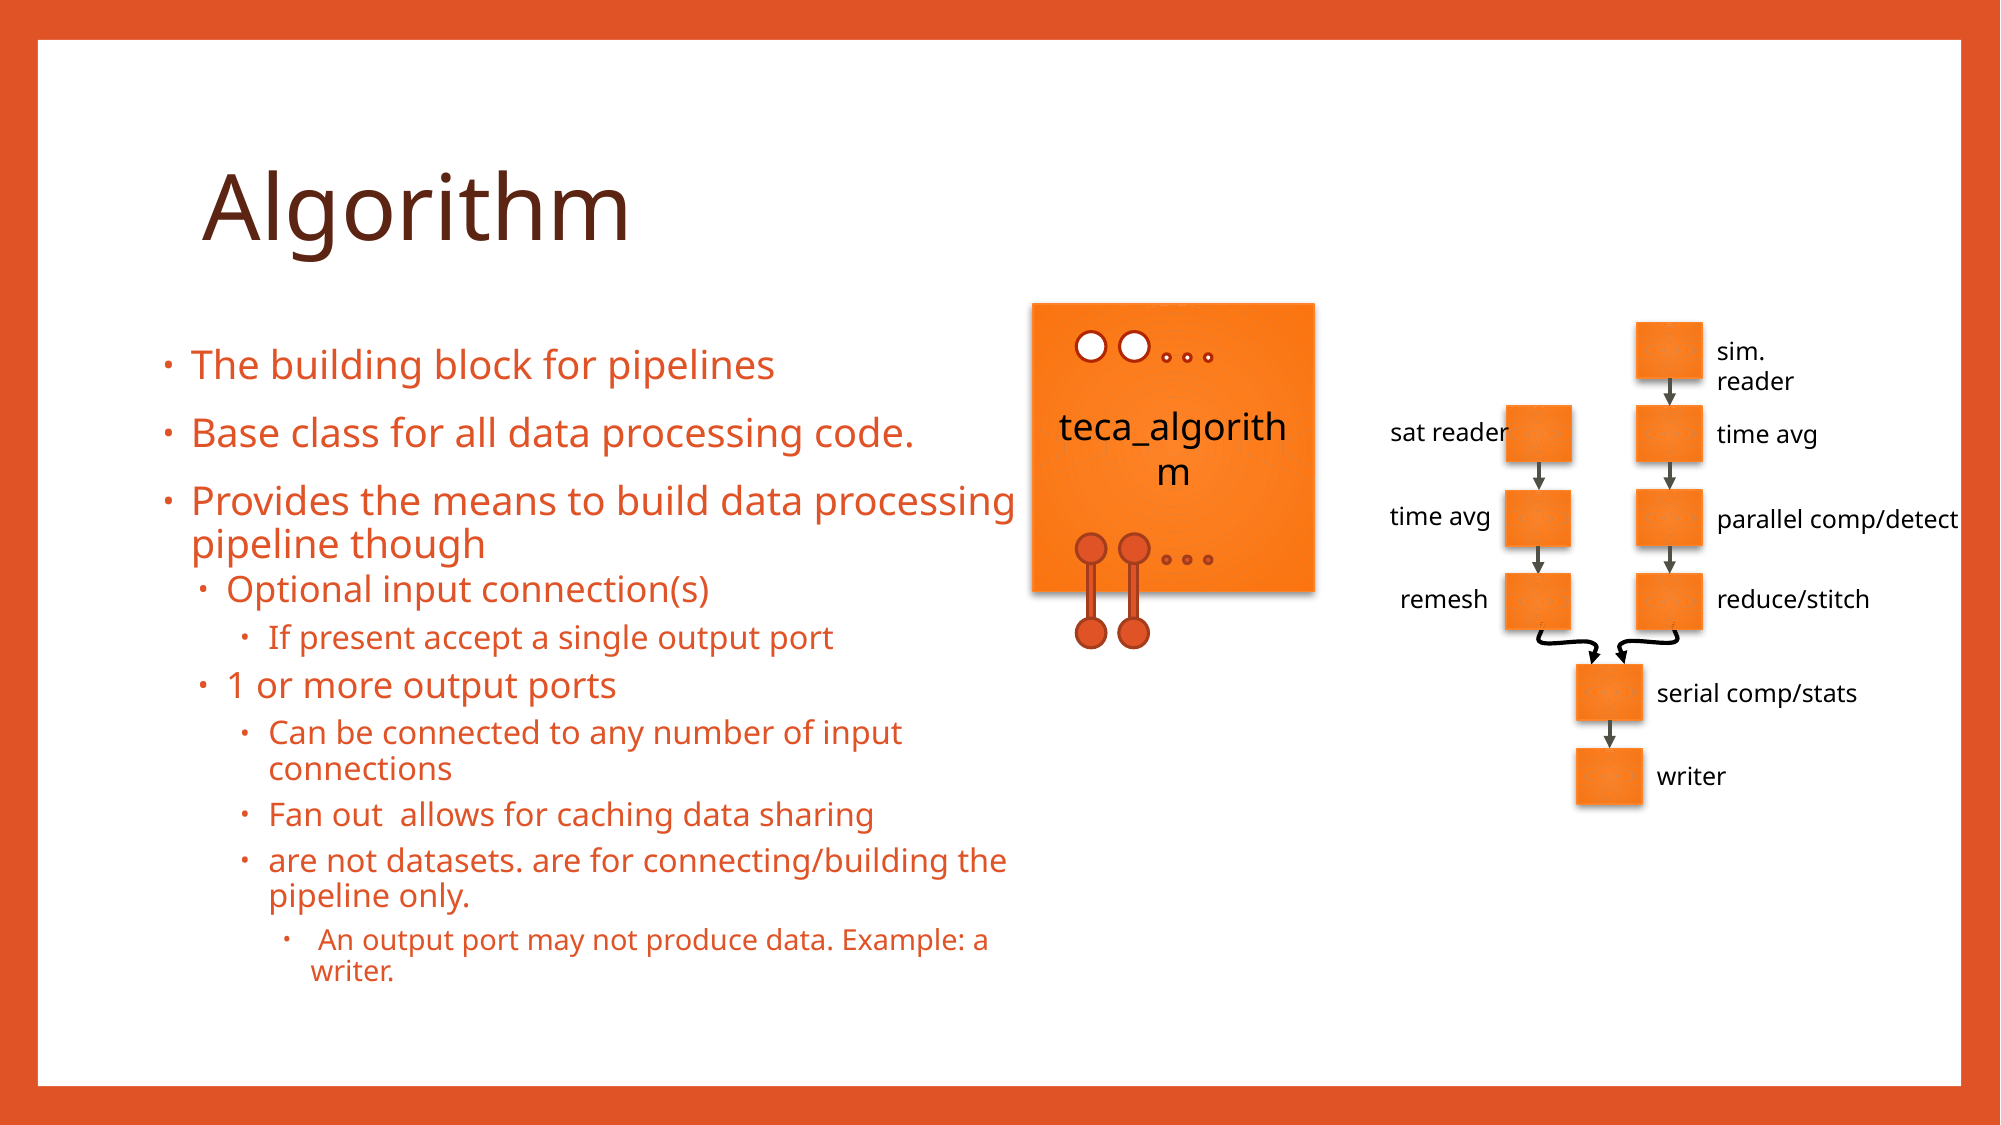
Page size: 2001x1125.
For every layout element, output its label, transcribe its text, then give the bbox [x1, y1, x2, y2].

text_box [1032, 303, 1315, 649]
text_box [1374, 322, 1859, 805]
title Algorithm [187, 99, 1808, 323]
list The building block for pipelines Base class for all data processing code. Provides the means to build data processing pipeline though Optional input connection(s) If present accept a single output port 1 or more output ports Can be connected to any number of input connections Fan out allows for caching data sharing are not datasets. are for connecting/building the pipeline only. An output port may not produce data. Example: a writer. [140, 337, 1043, 1000]
